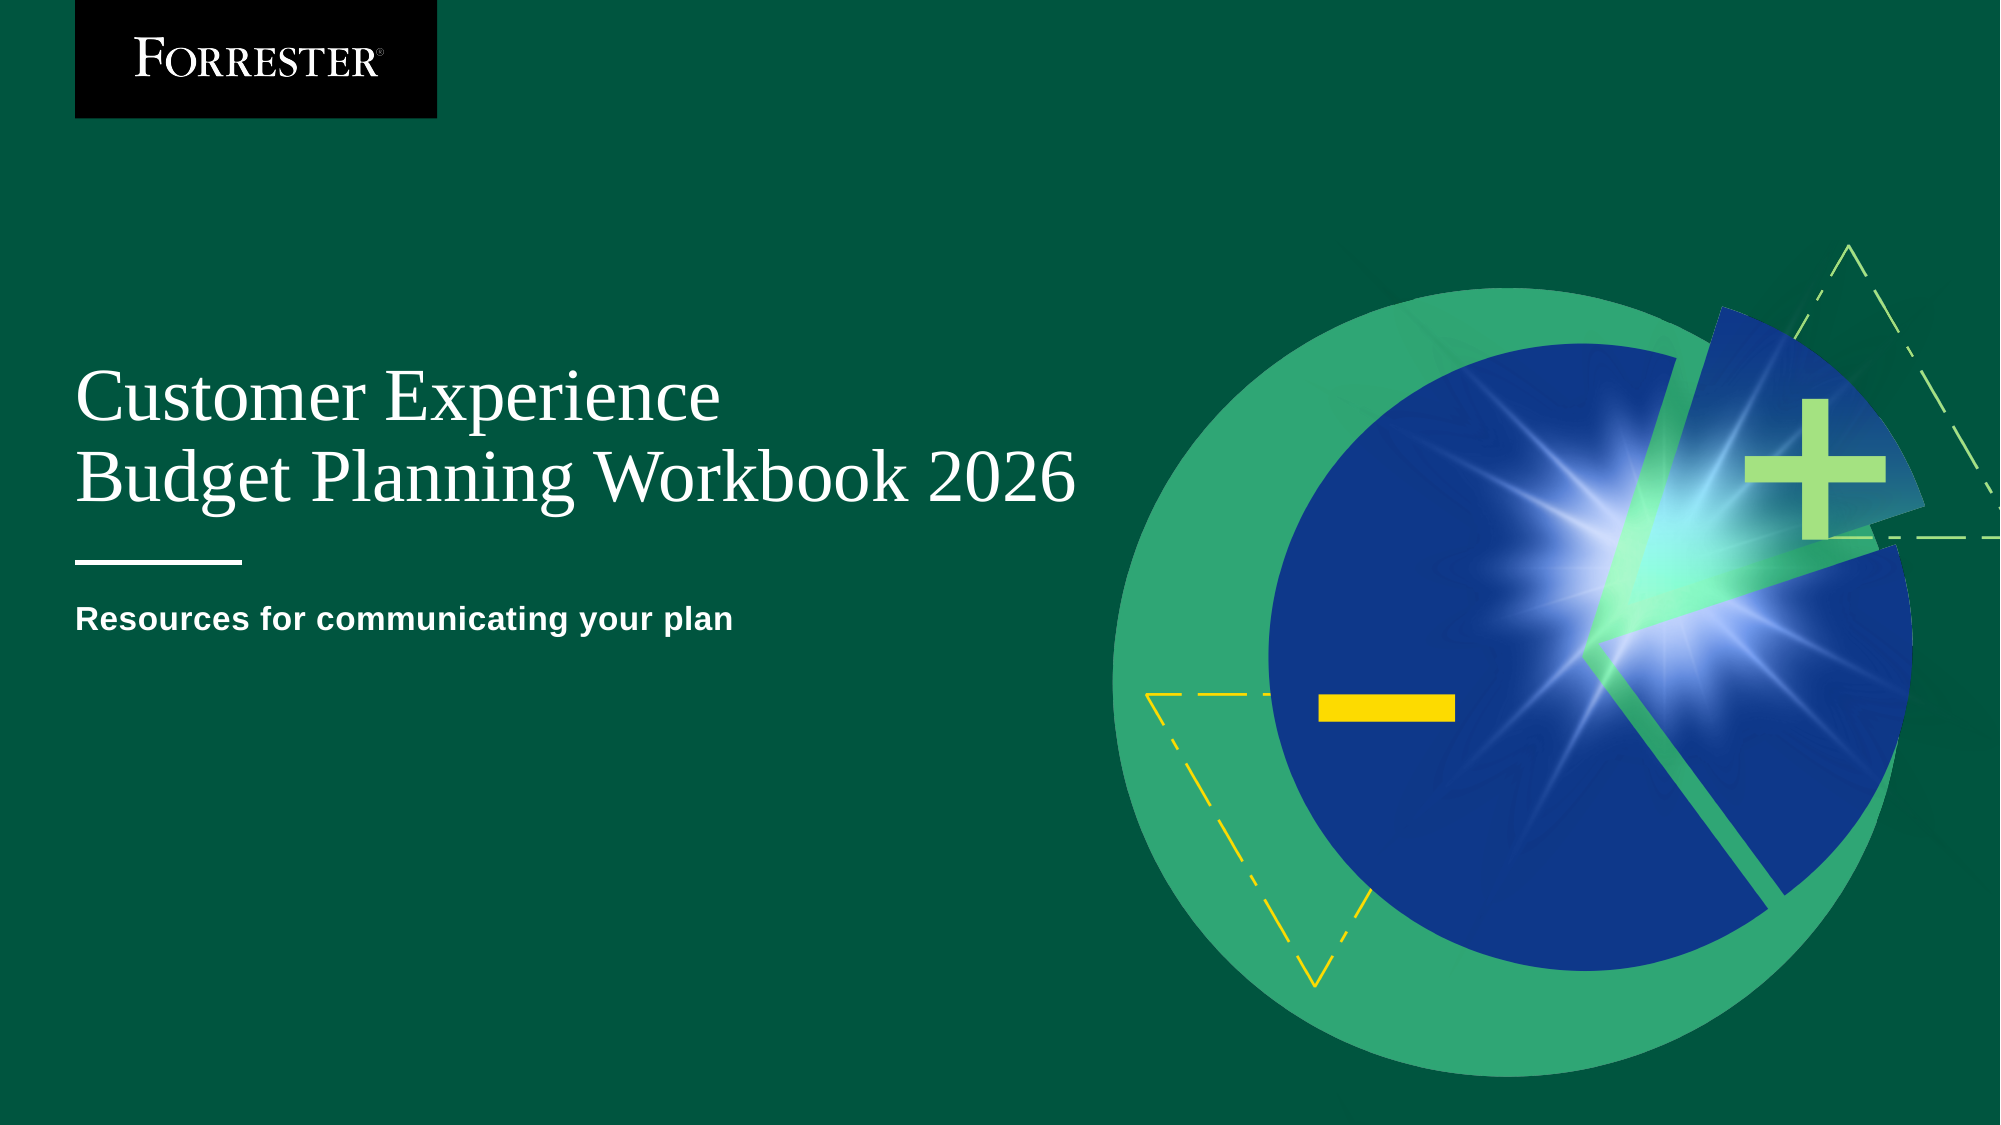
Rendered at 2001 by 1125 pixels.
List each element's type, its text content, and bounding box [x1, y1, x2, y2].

picture [1008, 239, 2000, 1125]
picture [134, 37, 384, 77]
list Resources for communicating your plan [74, 596, 783, 684]
title Customer Experience Budget Planning Workbook 2026 [75, 346, 1008, 525]
